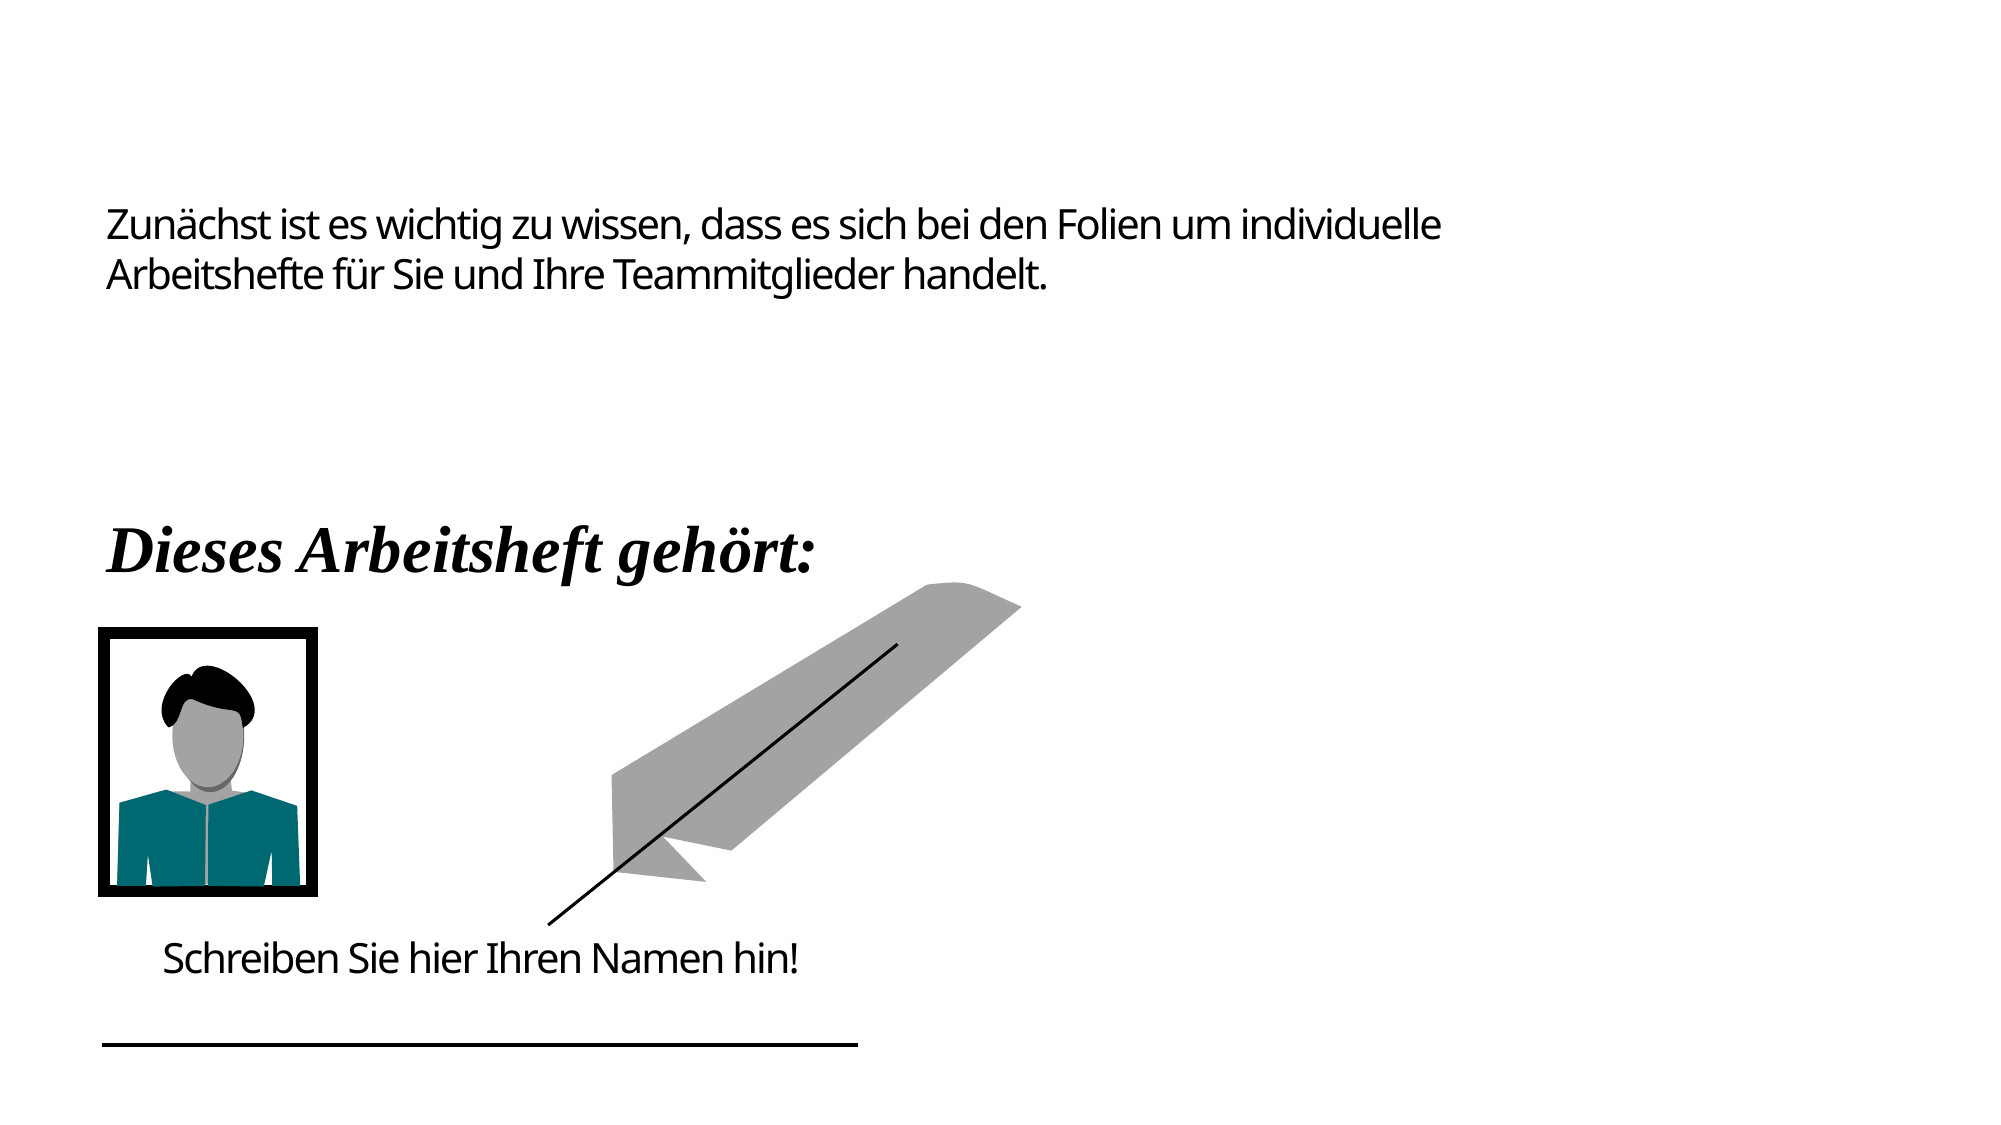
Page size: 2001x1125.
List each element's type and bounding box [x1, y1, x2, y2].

text_box [90, 184, 2000, 1046]
